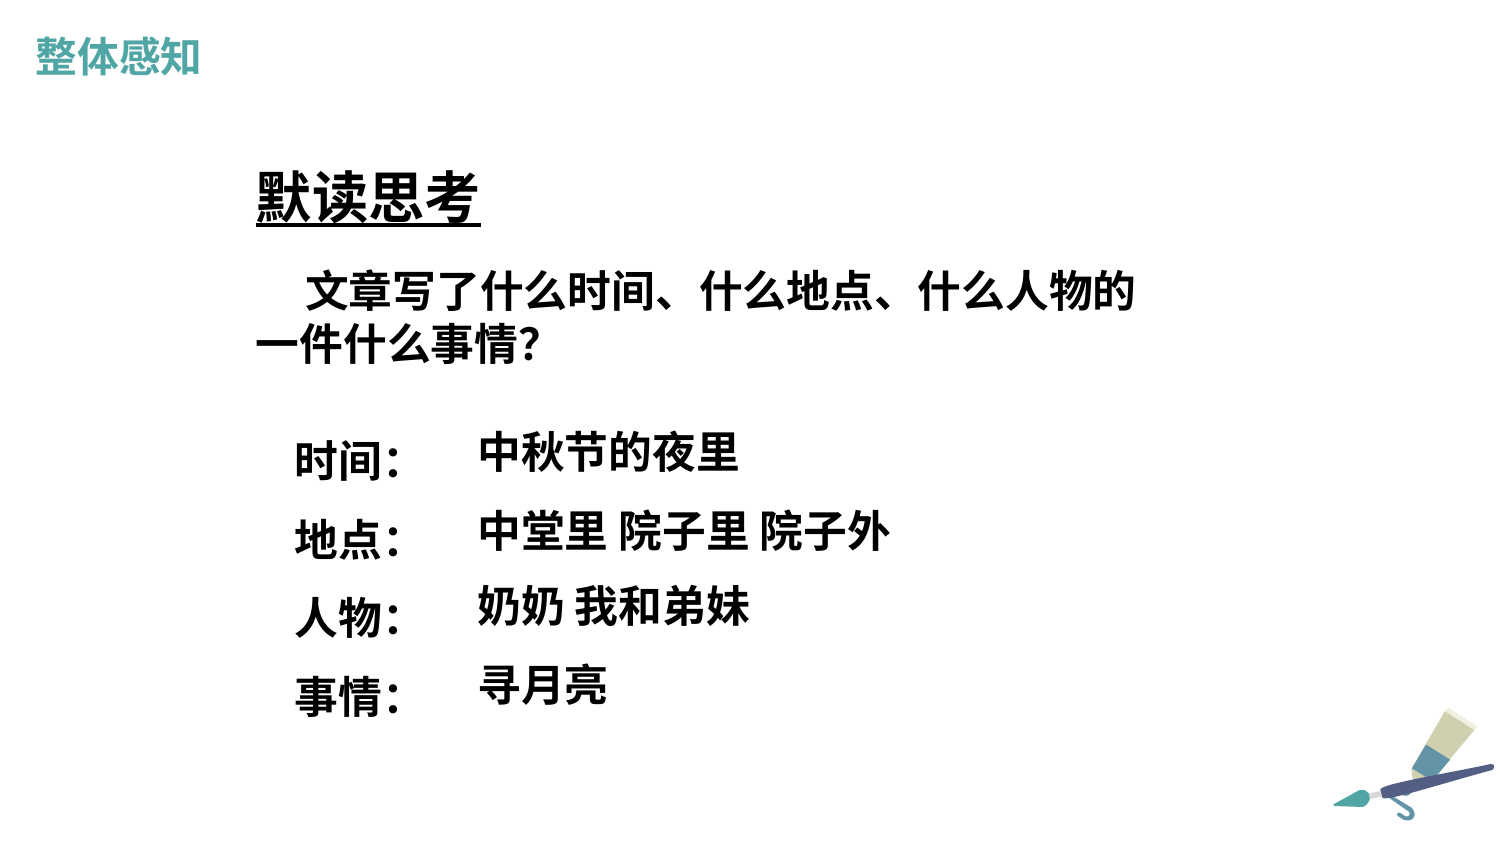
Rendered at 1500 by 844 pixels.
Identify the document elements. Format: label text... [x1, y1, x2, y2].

text_box 默读思考 文章写了什么时间、什么地点、什么人物的一件什么事情？ [241, 155, 1163, 377]
text_box 中堂里 院子里 院子外 [462, 496, 1066, 564]
text_box 寻月亮 [462, 650, 690, 718]
text_box 整体感知 [24, 25, 261, 87]
text_box 中秋节的夜里 [462, 417, 838, 486]
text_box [1358, 708, 1481, 844]
text_box 奶奶 我和弟妹 [462, 571, 909, 639]
text_box 时间： 地点： 人物： 事情： [280, 399, 463, 730]
